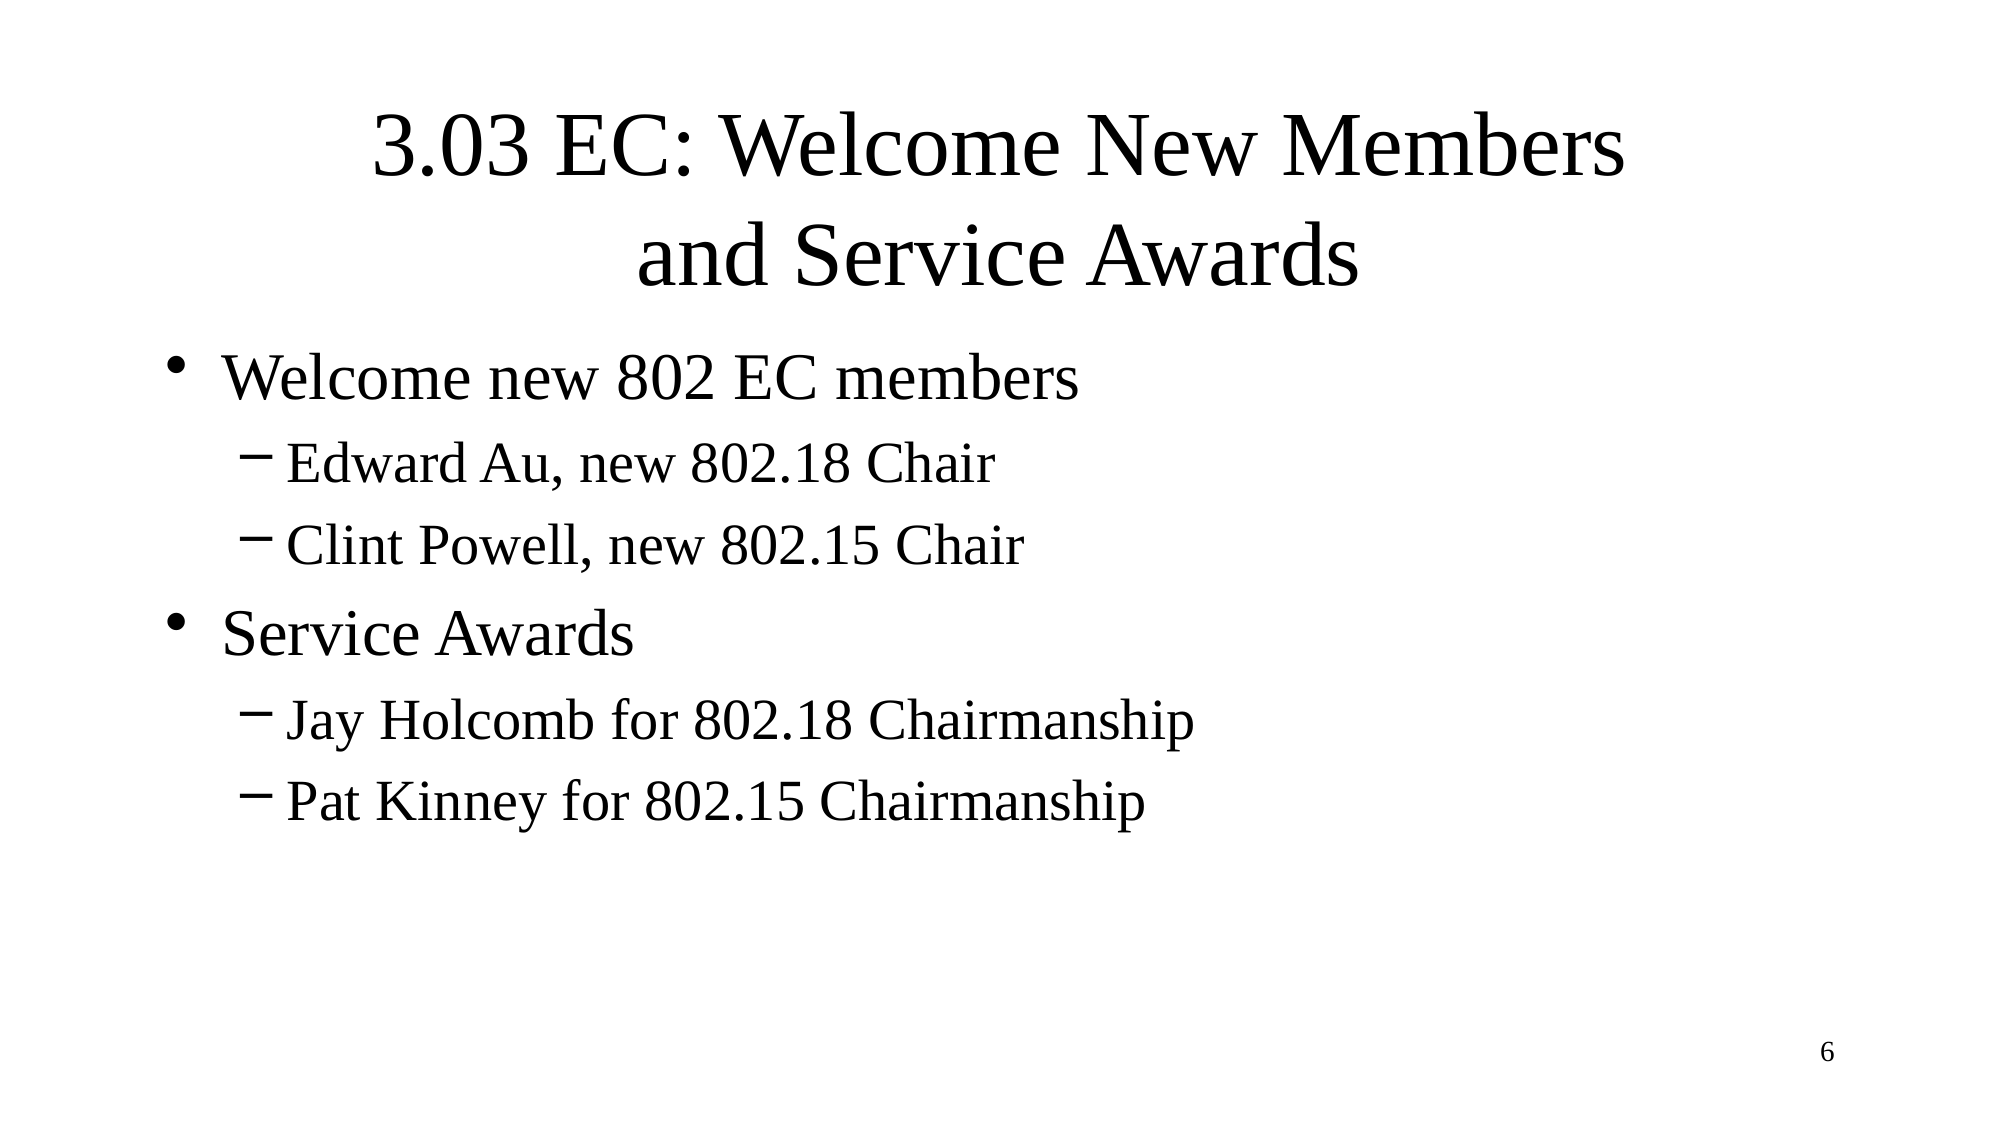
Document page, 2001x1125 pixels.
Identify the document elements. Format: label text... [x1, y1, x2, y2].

slide_number 6 [1433, 1024, 1851, 1101]
list Welcome new 802 EC members Edward Au, new 802.18 Chair Clint Powell, new 802.15 Chair Service Awards Jay Holcomb for 802.18 Chairmanship Pat Kinney for 802.15 Chairmanship [149, 324, 1851, 1001]
title 3.03 EC: Welcome New Members and Service Awards [149, 99, 1851, 288]
